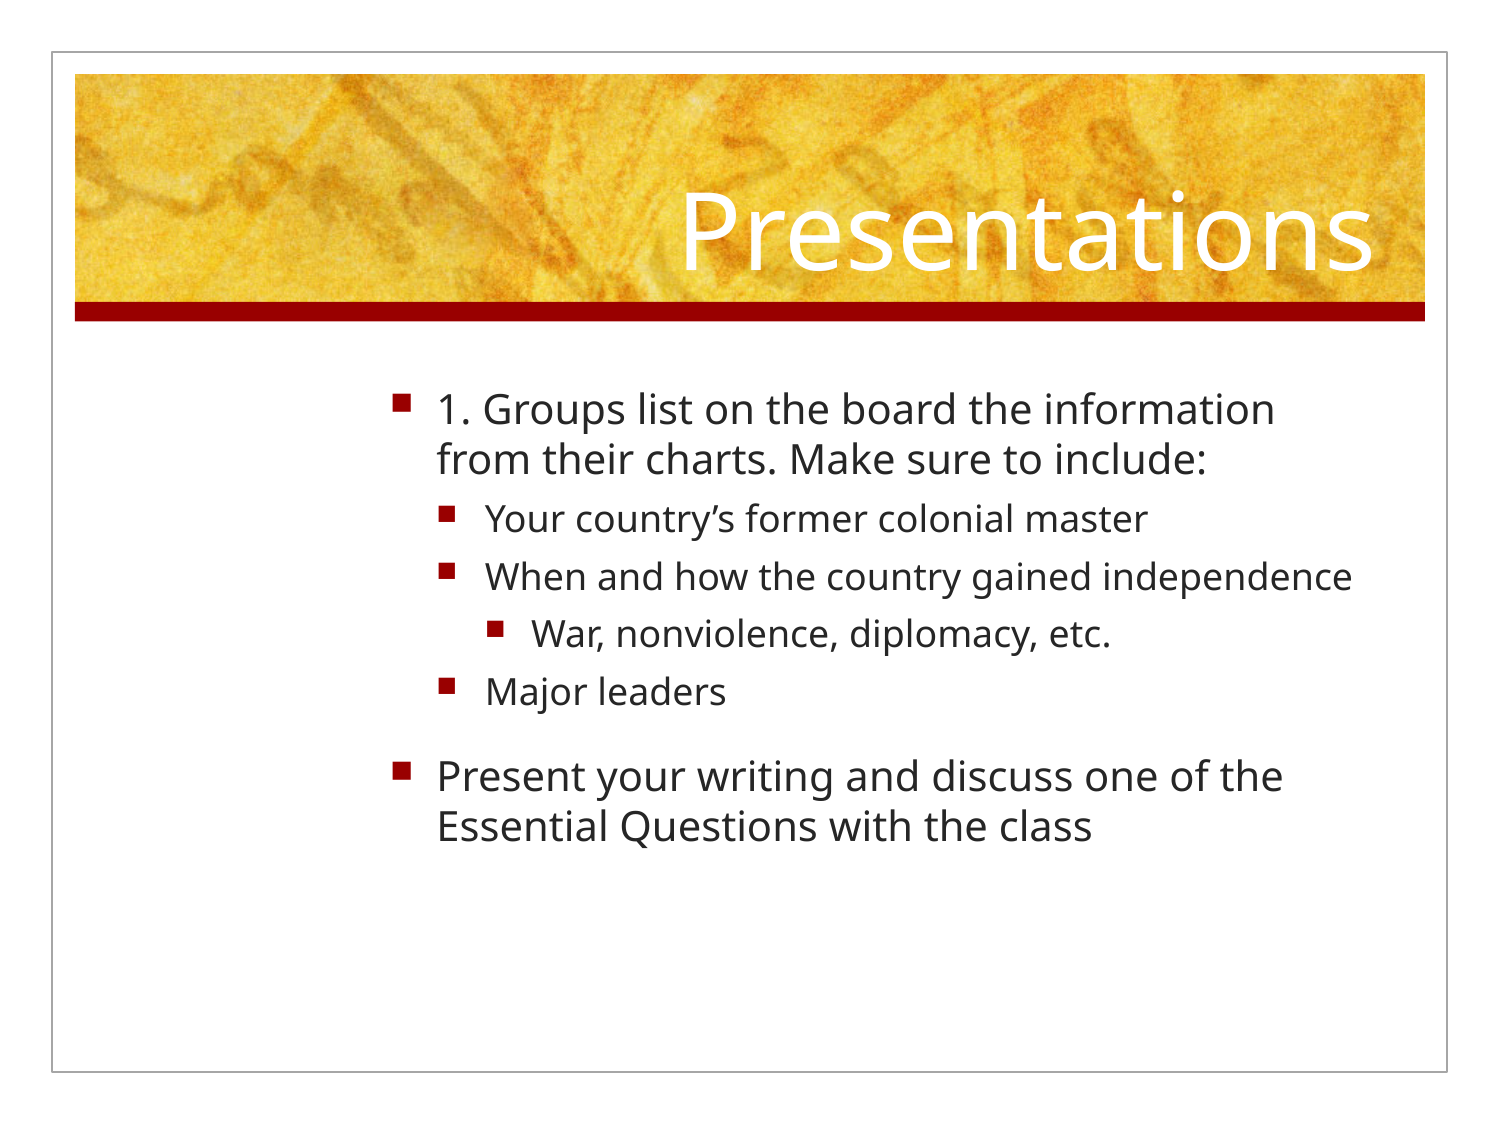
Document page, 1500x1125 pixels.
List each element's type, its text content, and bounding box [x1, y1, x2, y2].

title Presentations [108, 74, 1392, 292]
picture [75, 74, 1425, 301]
list 1. Groups list on the board the information from their charts. Make sure to include: Your country’s former colonial master When and how the country gained independence War, nonviolence, diplomacy, etc. Major leaders Present your writing and discuss one of the Essential Questions with the class [375, 375, 1392, 1005]
